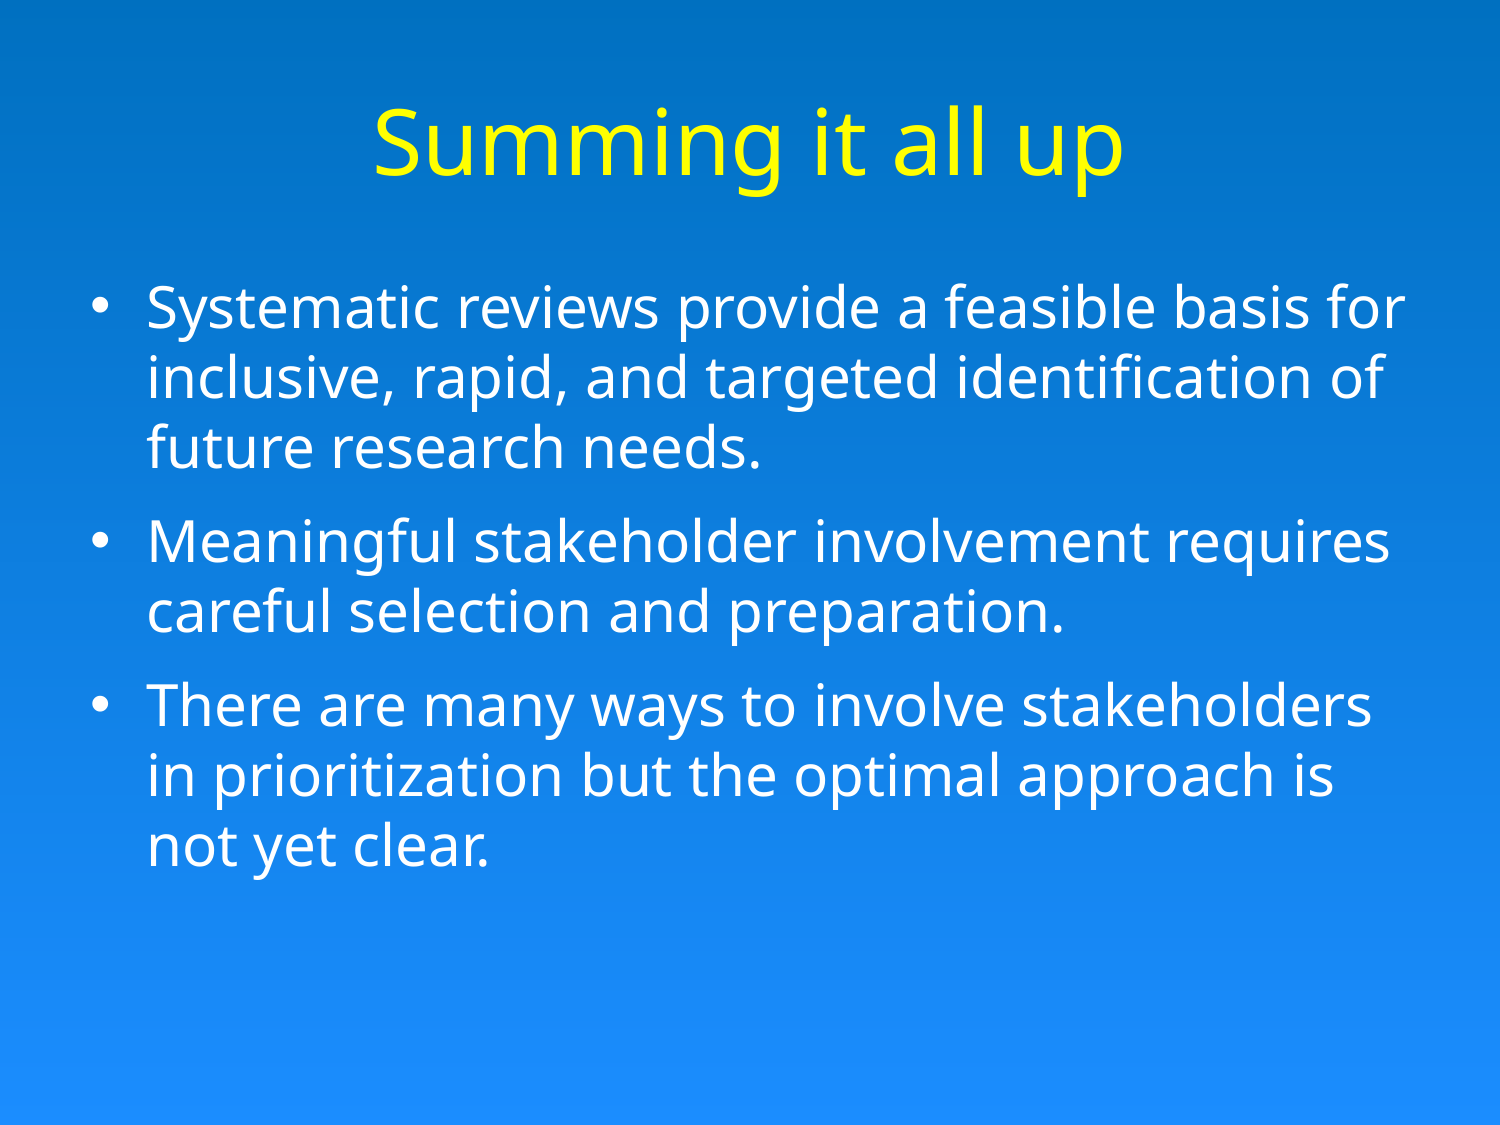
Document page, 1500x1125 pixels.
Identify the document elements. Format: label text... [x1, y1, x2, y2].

title Summing it all up [74, 44, 1426, 233]
list Systematic reviews provide a feasible basis for inclusive, rapid, and targeted identification of future research needs. Meaningful stakeholder involvement requires careful selection and preparation. There are many ways to involve stakeholders in prioritization but the optimal approach is not yet clear. [74, 262, 1426, 1006]
